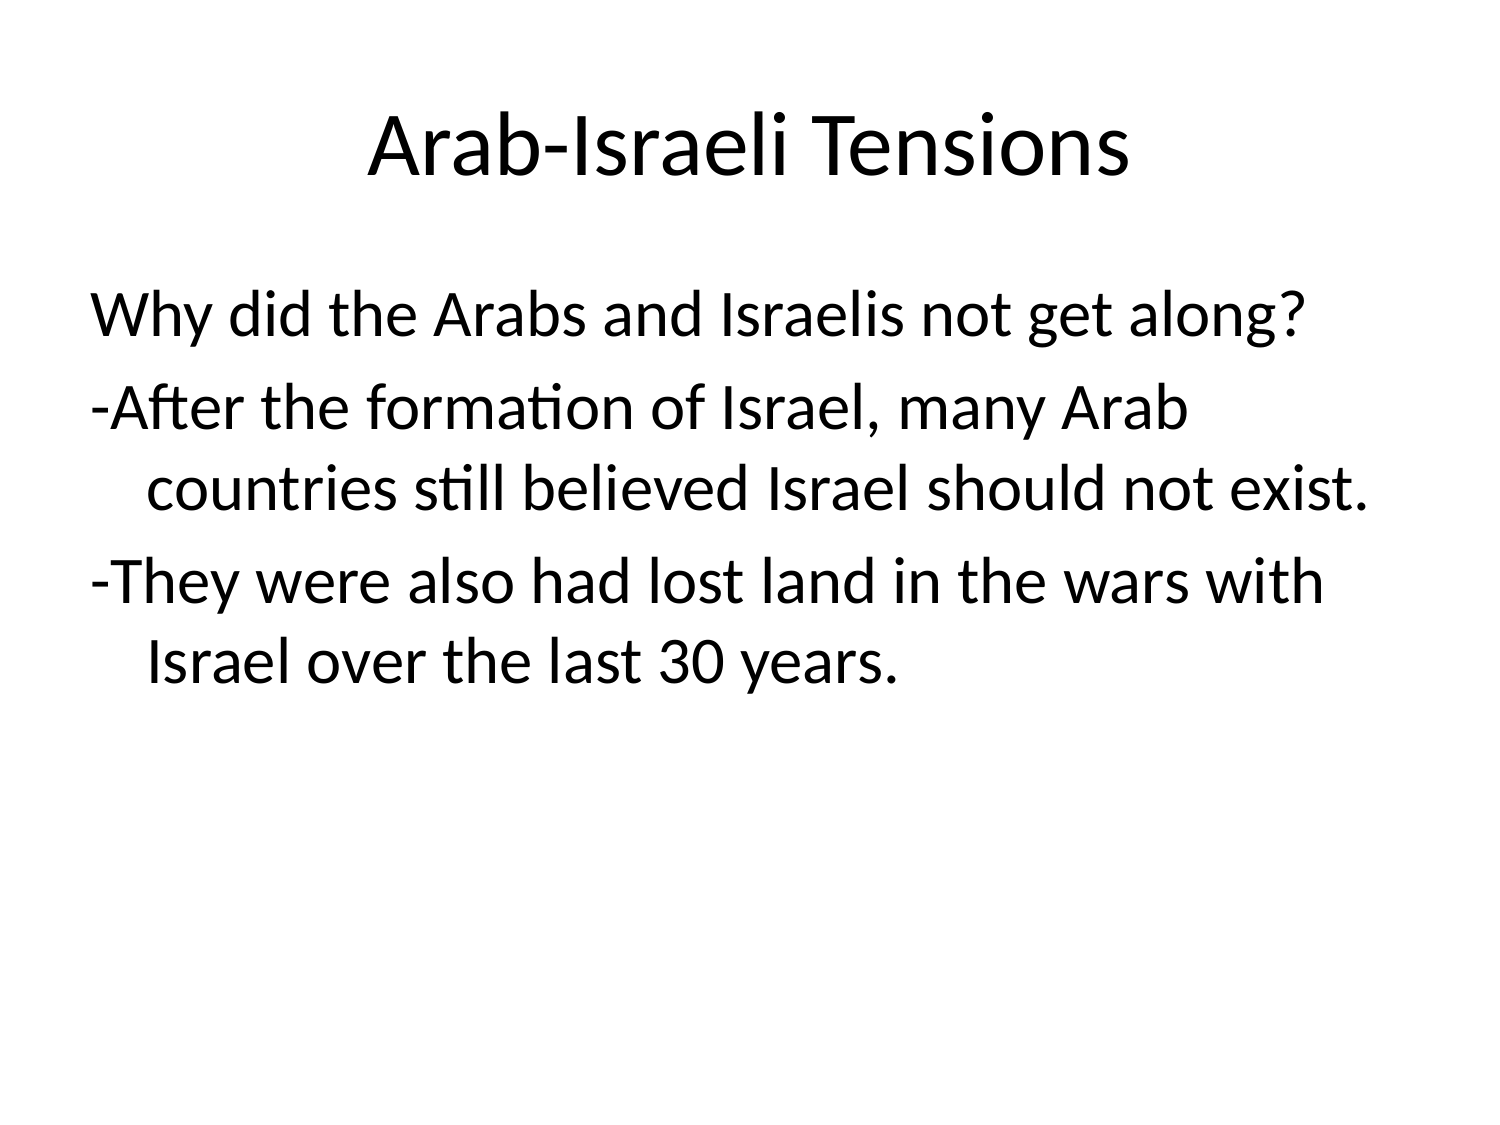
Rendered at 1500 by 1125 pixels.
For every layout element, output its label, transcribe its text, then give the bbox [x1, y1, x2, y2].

title Arab-Israeli Tensions [75, 45, 1425, 233]
list Why did the Arabs and Israelis not get along? -After the formation of Israel, many Arab countries still believed Israel should not exist. -They were also had lost land in the wars with Israel over the last 30 years. [75, 262, 1425, 1005]
